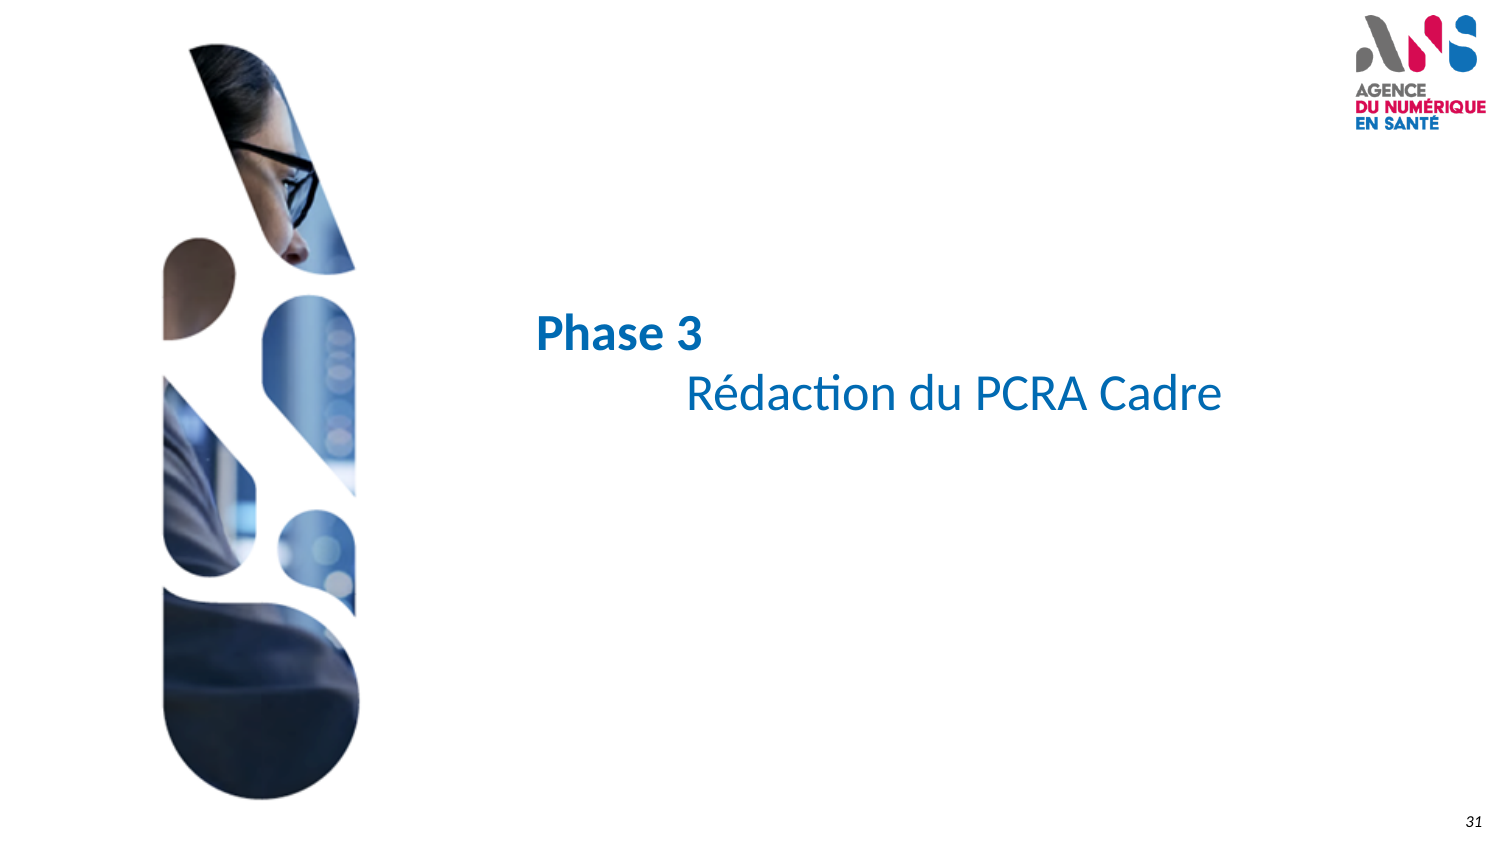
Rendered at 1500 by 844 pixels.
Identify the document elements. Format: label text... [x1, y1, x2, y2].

picture [145, 36, 369, 808]
picture [1355, 15, 1486, 131]
text_box 31 [1447, 798, 1500, 844]
title Phase 3 Rédaction du PCRA Cadre [536, 277, 1439, 447]
